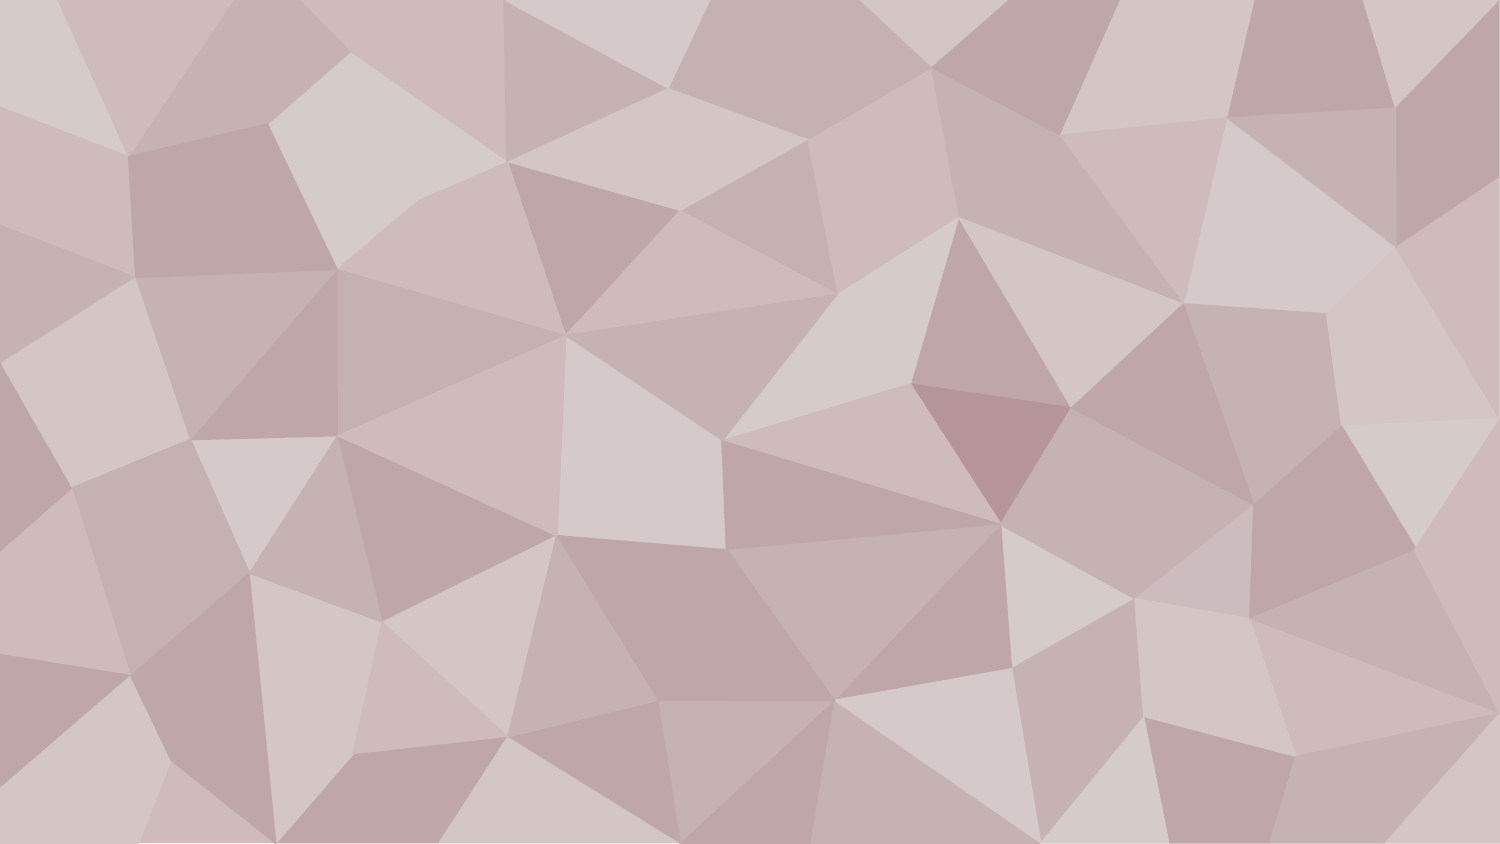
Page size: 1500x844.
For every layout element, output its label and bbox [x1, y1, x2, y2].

text_box [0, 0, 1500, 844]
